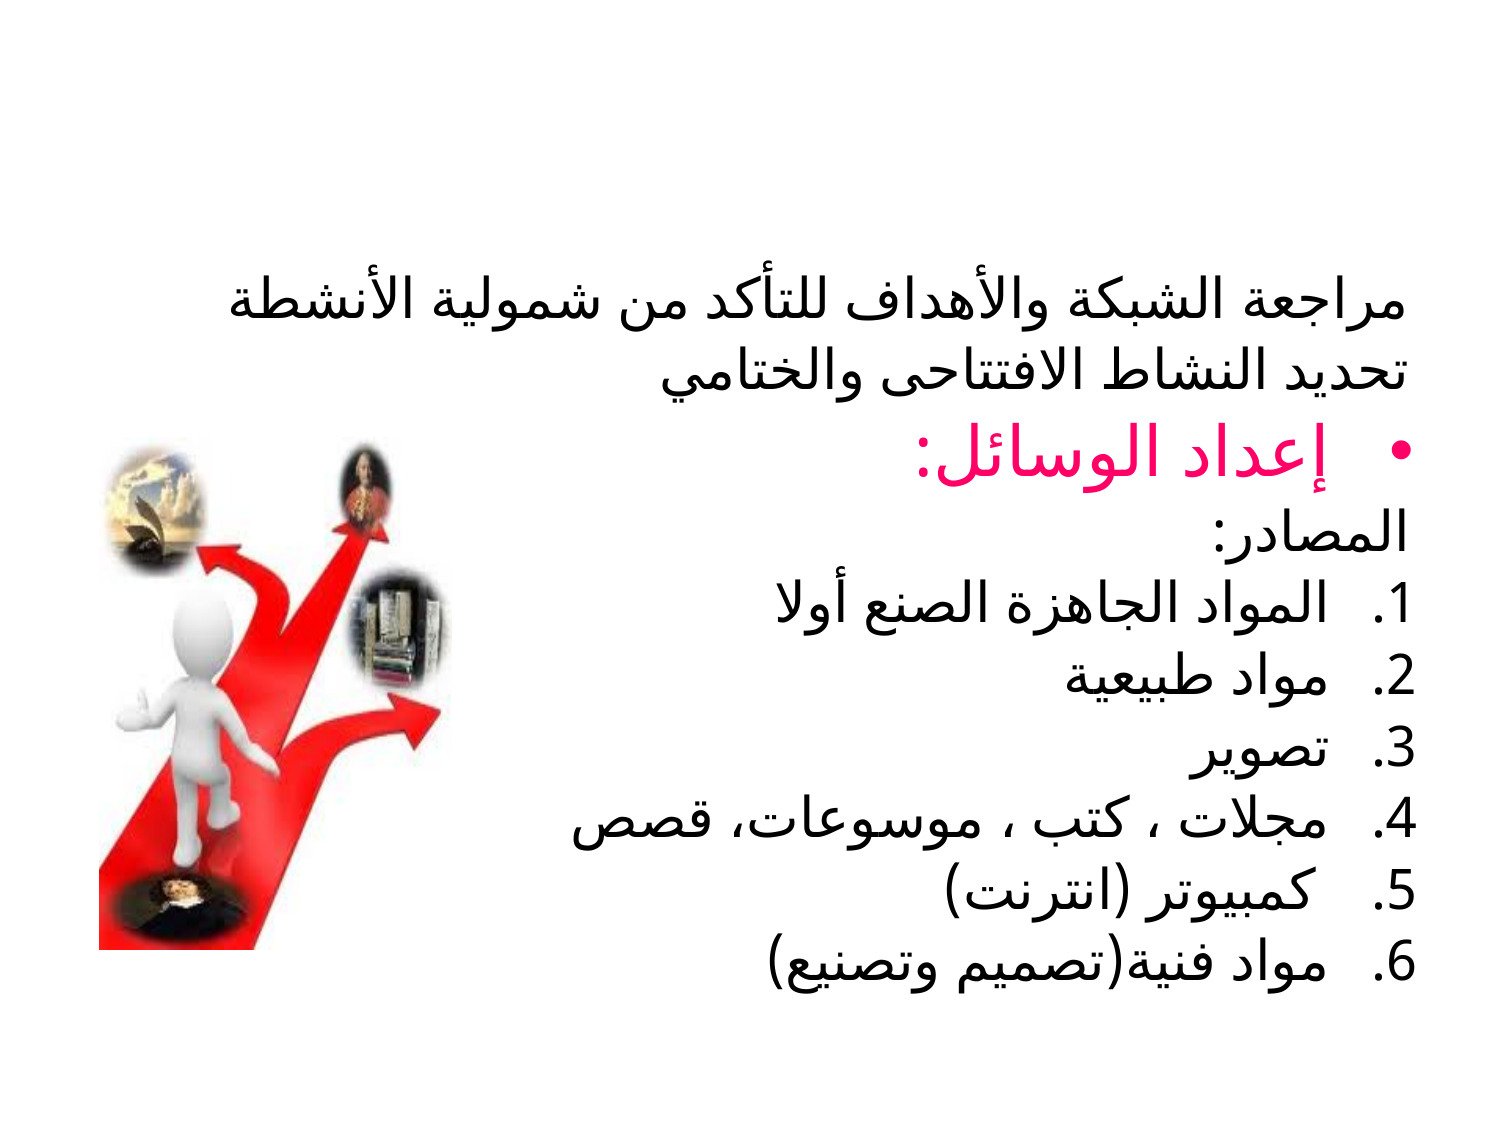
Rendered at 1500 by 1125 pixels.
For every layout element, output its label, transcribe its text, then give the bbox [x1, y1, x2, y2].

list مراجعة الشبكة والأهداف للتأكد من شمولية الأنشطة تحديد النشاط الافتتاحى والختامي إعداد الوسائل: المصادر: المواد الجاهزة الصنع أولا مواد طبيعية تصوير مجلات ، كتب ، موسوعات، قصص كمبيوتر (انترنت) مواد فنية(تصميم وتصنيع) [75, 262, 1425, 1005]
picture [99, 437, 452, 951]
